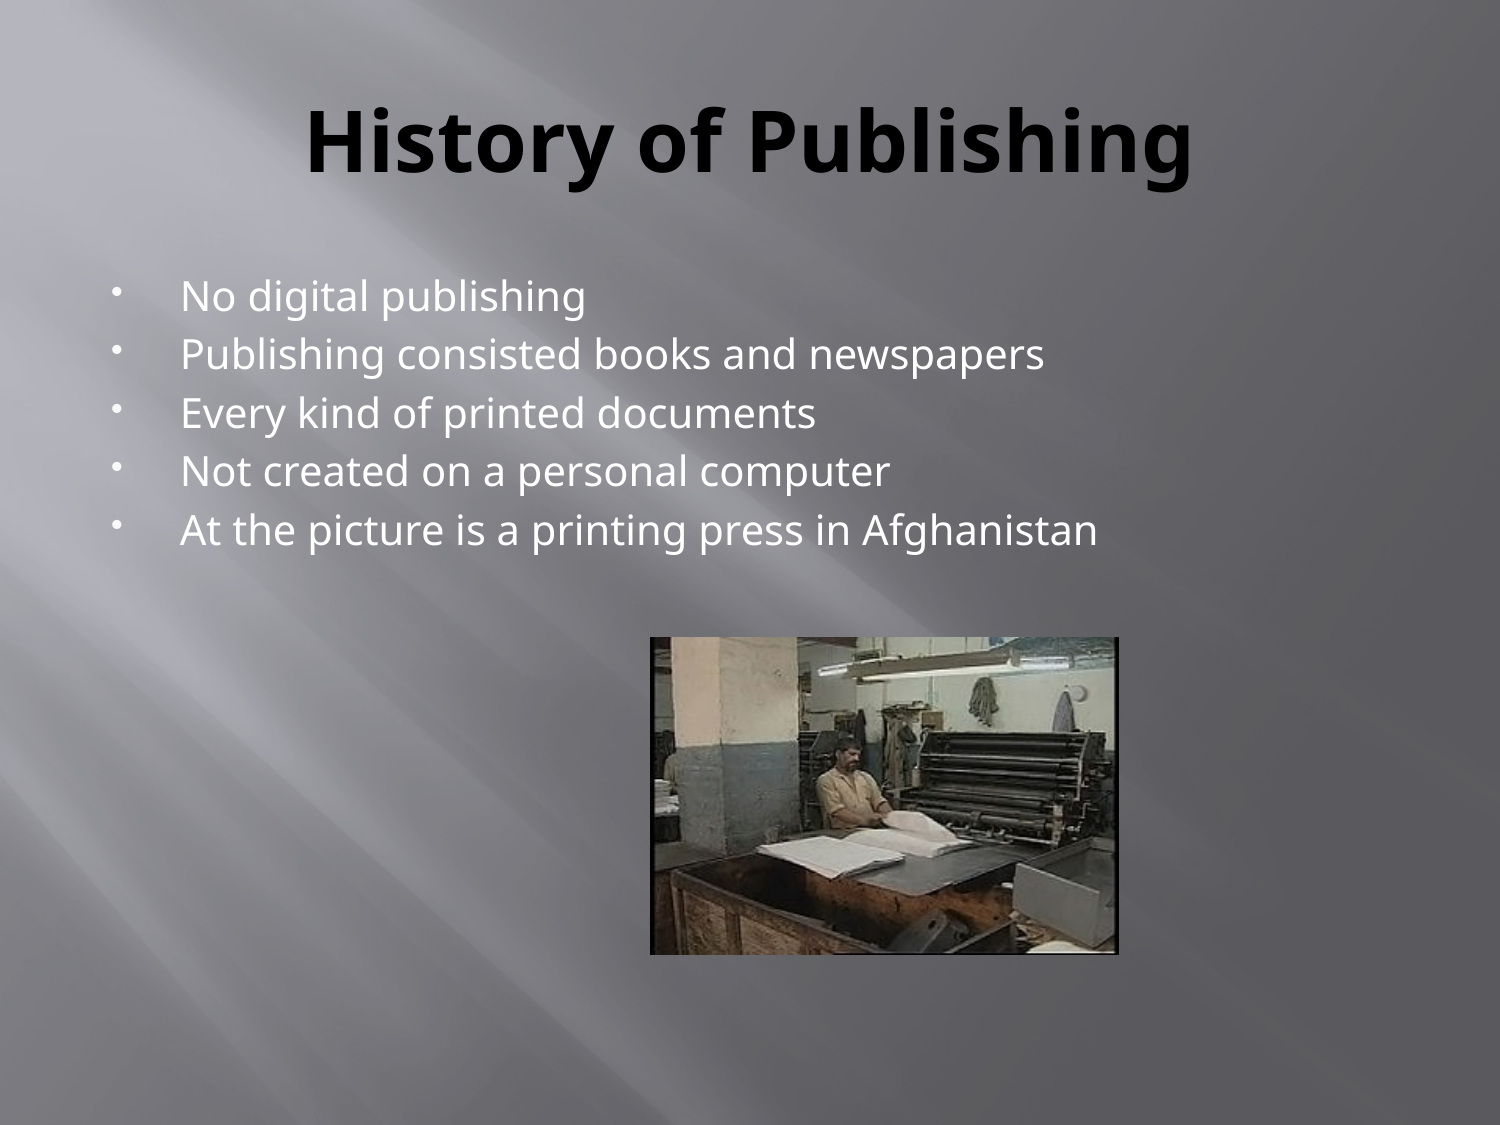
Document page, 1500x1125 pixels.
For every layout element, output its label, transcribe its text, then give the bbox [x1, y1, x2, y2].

title History of Publishing [75, 45, 1425, 233]
list No digital publishing Publishing consisted books and newspapers Every kind of printed documents Not created on a personal computer At the picture is a printing press in Afghanistan [75, 262, 1425, 1035]
picture [649, 637, 1119, 955]
